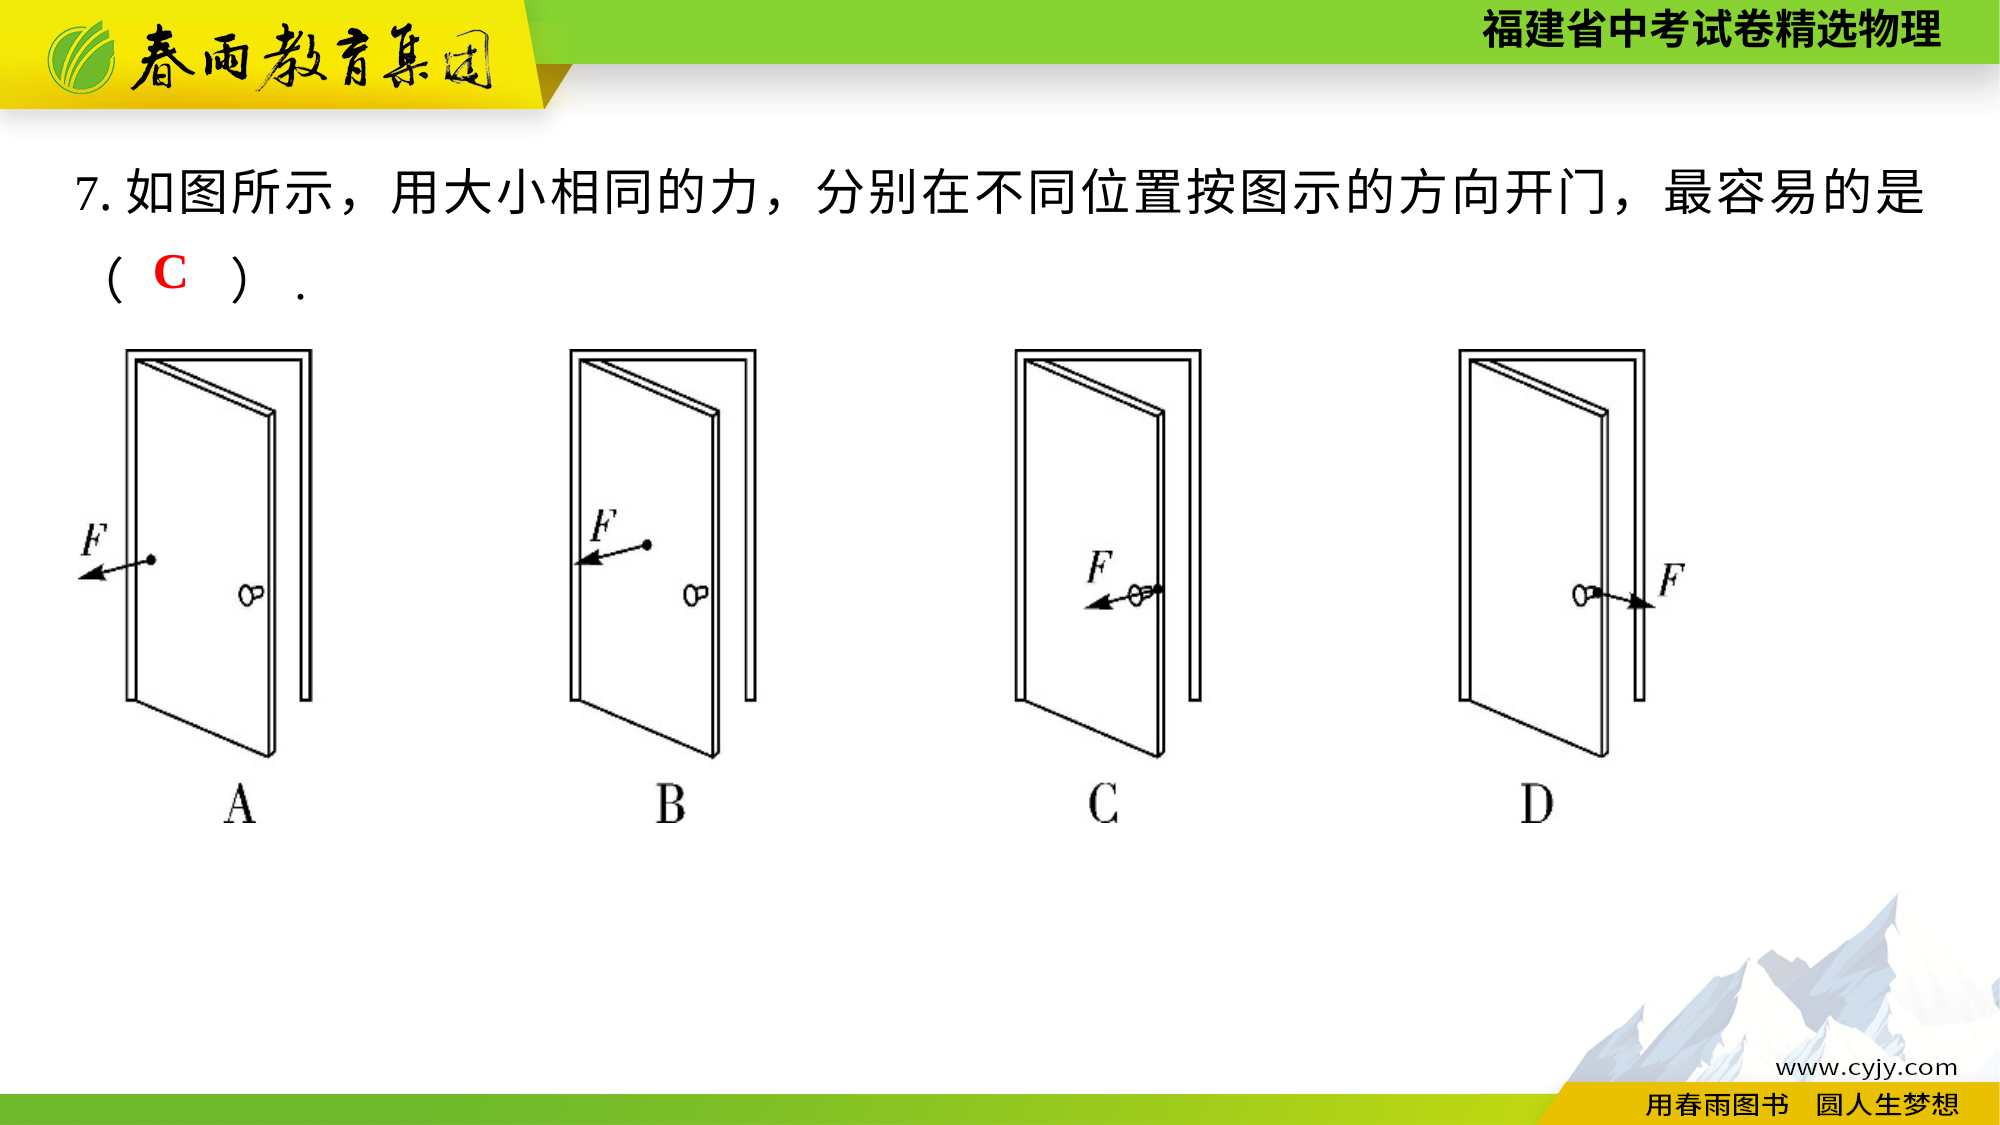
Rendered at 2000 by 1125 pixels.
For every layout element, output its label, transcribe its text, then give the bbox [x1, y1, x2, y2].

list 7.如图所示，用大小相同的力，分别在不同位置按图示的方向开门，最容易的是（ ）. [59, 122, 1944, 308]
text_box C [138, 231, 204, 306]
picture [0, 0, 2000, 1125]
